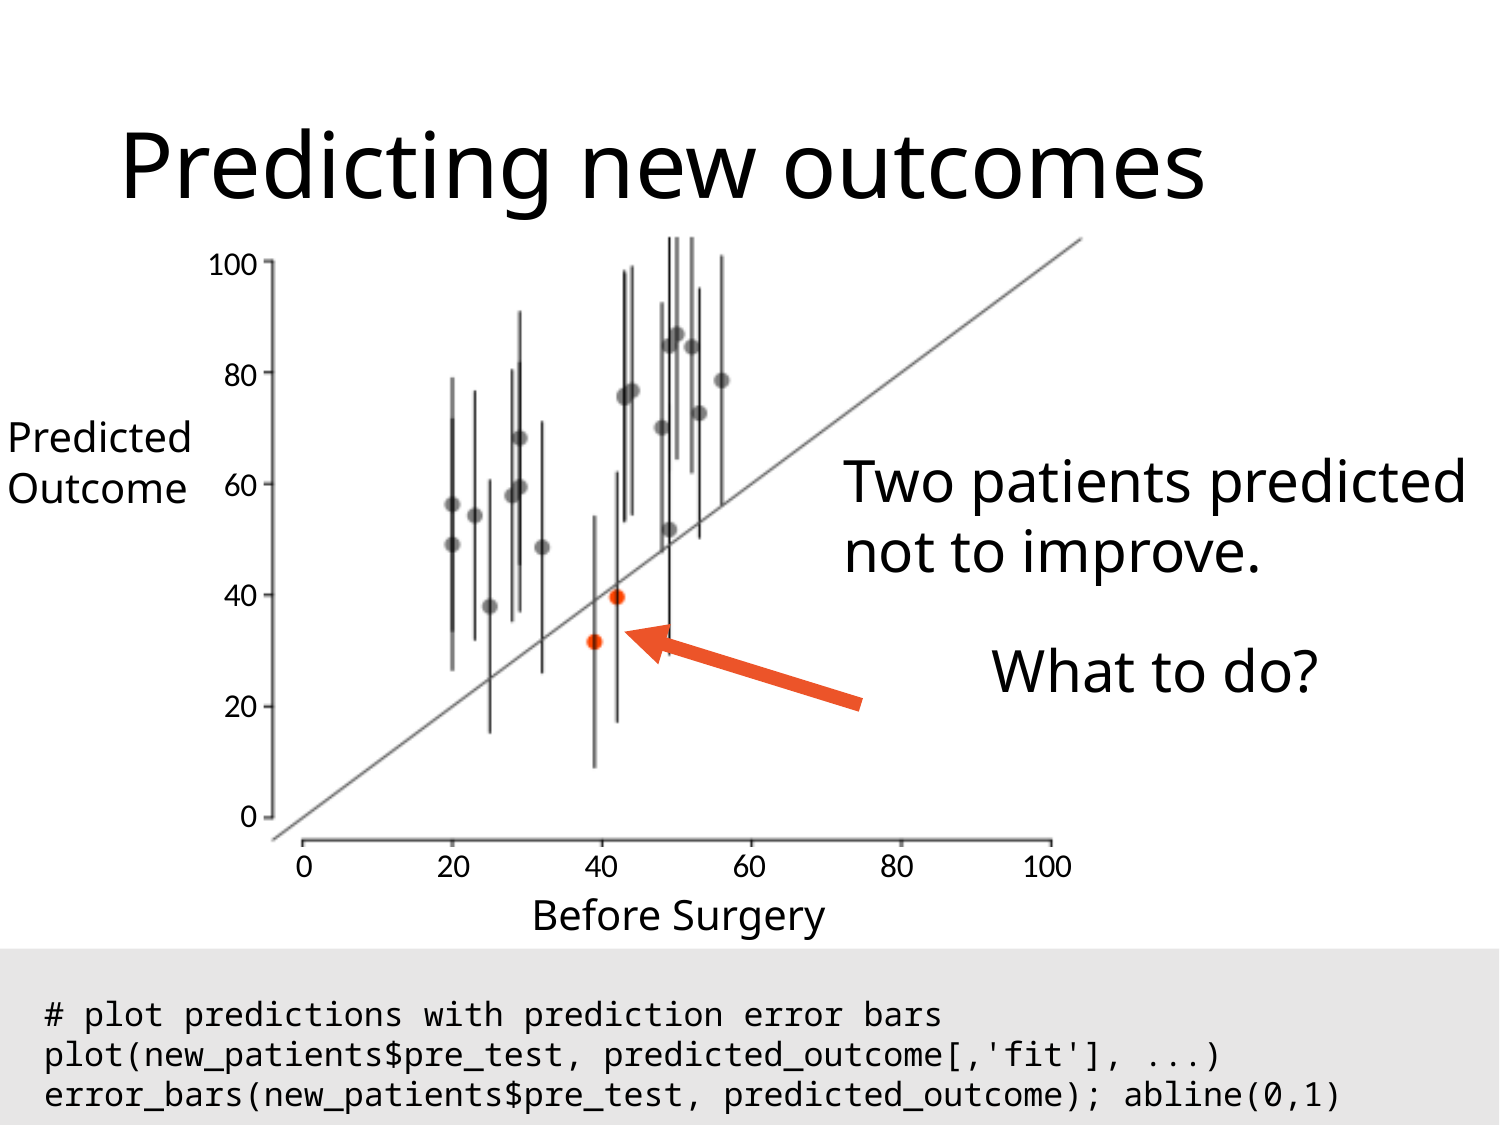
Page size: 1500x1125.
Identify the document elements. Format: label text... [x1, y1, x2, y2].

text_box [624, 631, 861, 705]
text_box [4, 229, 1096, 947]
text_box What to do? [1096, 626, 1334, 712]
text_box # plot predictions with prediction error bars plot(new_patients$pre_test, predicted_outcome[,'fit'], ...) error_bars(new_patients$pre_test, predicted_outcome); abline(0,1) [0, 948, 1500, 1125]
text_box Two patients predicted not to improve. [1096, 436, 1483, 592]
title Predicting new outcomes [103, 59, 1397, 278]
